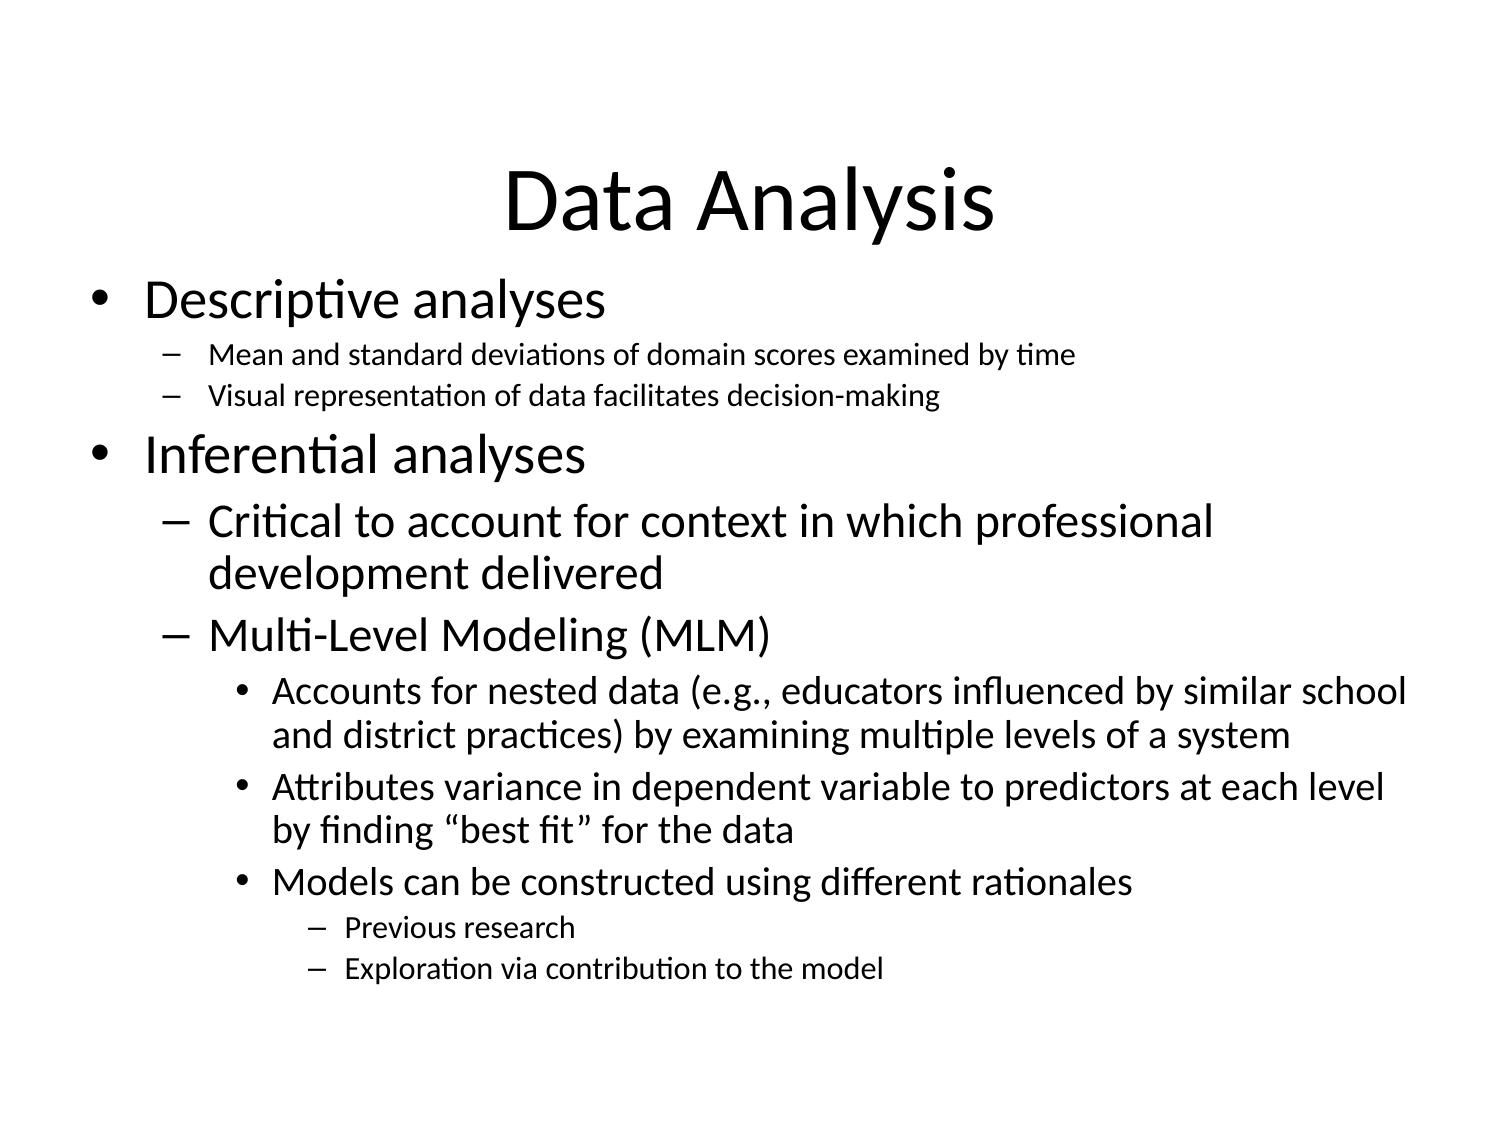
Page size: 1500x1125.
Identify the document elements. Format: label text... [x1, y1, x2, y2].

title Data Analysis [112, 110, 1388, 262]
list Descriptive analyses Mean and standard deviations of domain scores examined by time Visual representation of data facilitates decision-making Inferential analyses Critical to account for context in which professional development delivered Multi-Level Modeling (MLM) Accounts for nested data (e.g., educators influenced by similar school and district practices) by examining multiple levels of a system Attributes variance in dependent variable to predictors at each level by finding “best fit” for the data Models can be constructed using different rationales Previous research Exploration via contribution to the model [75, 262, 1425, 1005]
